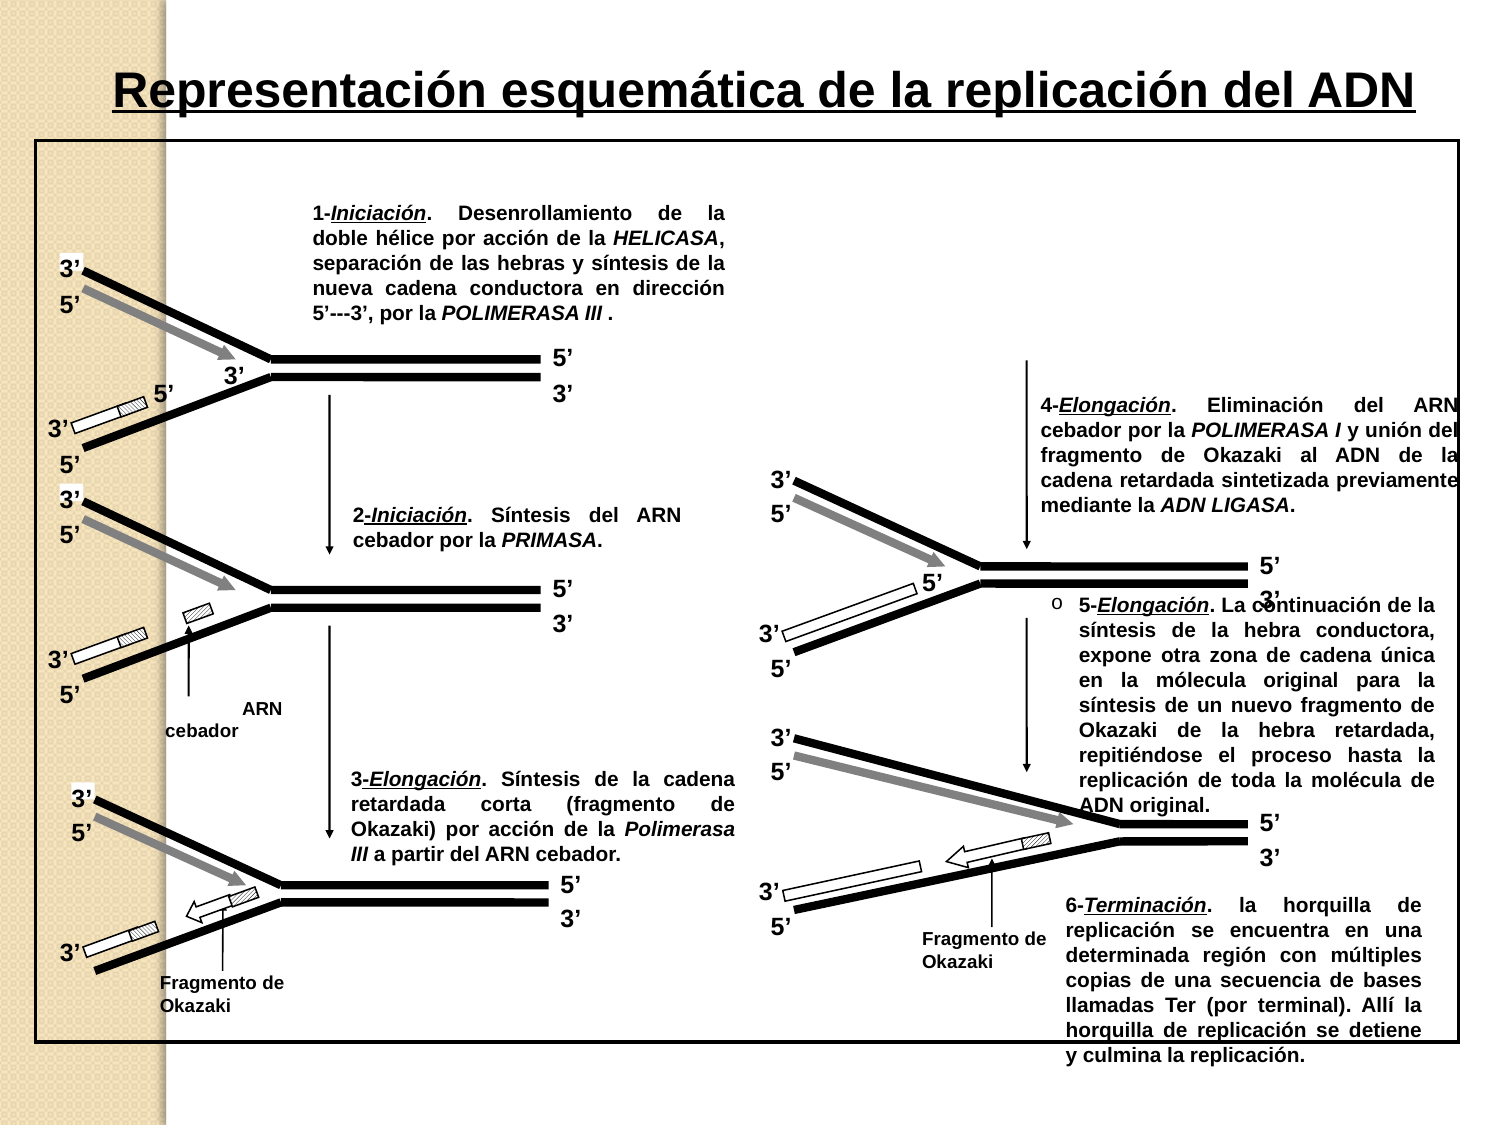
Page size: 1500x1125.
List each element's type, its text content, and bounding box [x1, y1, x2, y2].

text_box [107, 54, 283, 93]
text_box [35, 140, 1459, 1043]
text_box Representación esquemática de la replicación del ADN [112, 57, 1424, 126]
text_box 6-Terminación. la horquilla de replicación se encuentra en una determinada región con múltiples copias de una secuencia de bases llamadas Ter (por terminal). Allí la horquilla de replicación se detiene y culmina la replicación. [1050, 1053, 1437, 1074]
